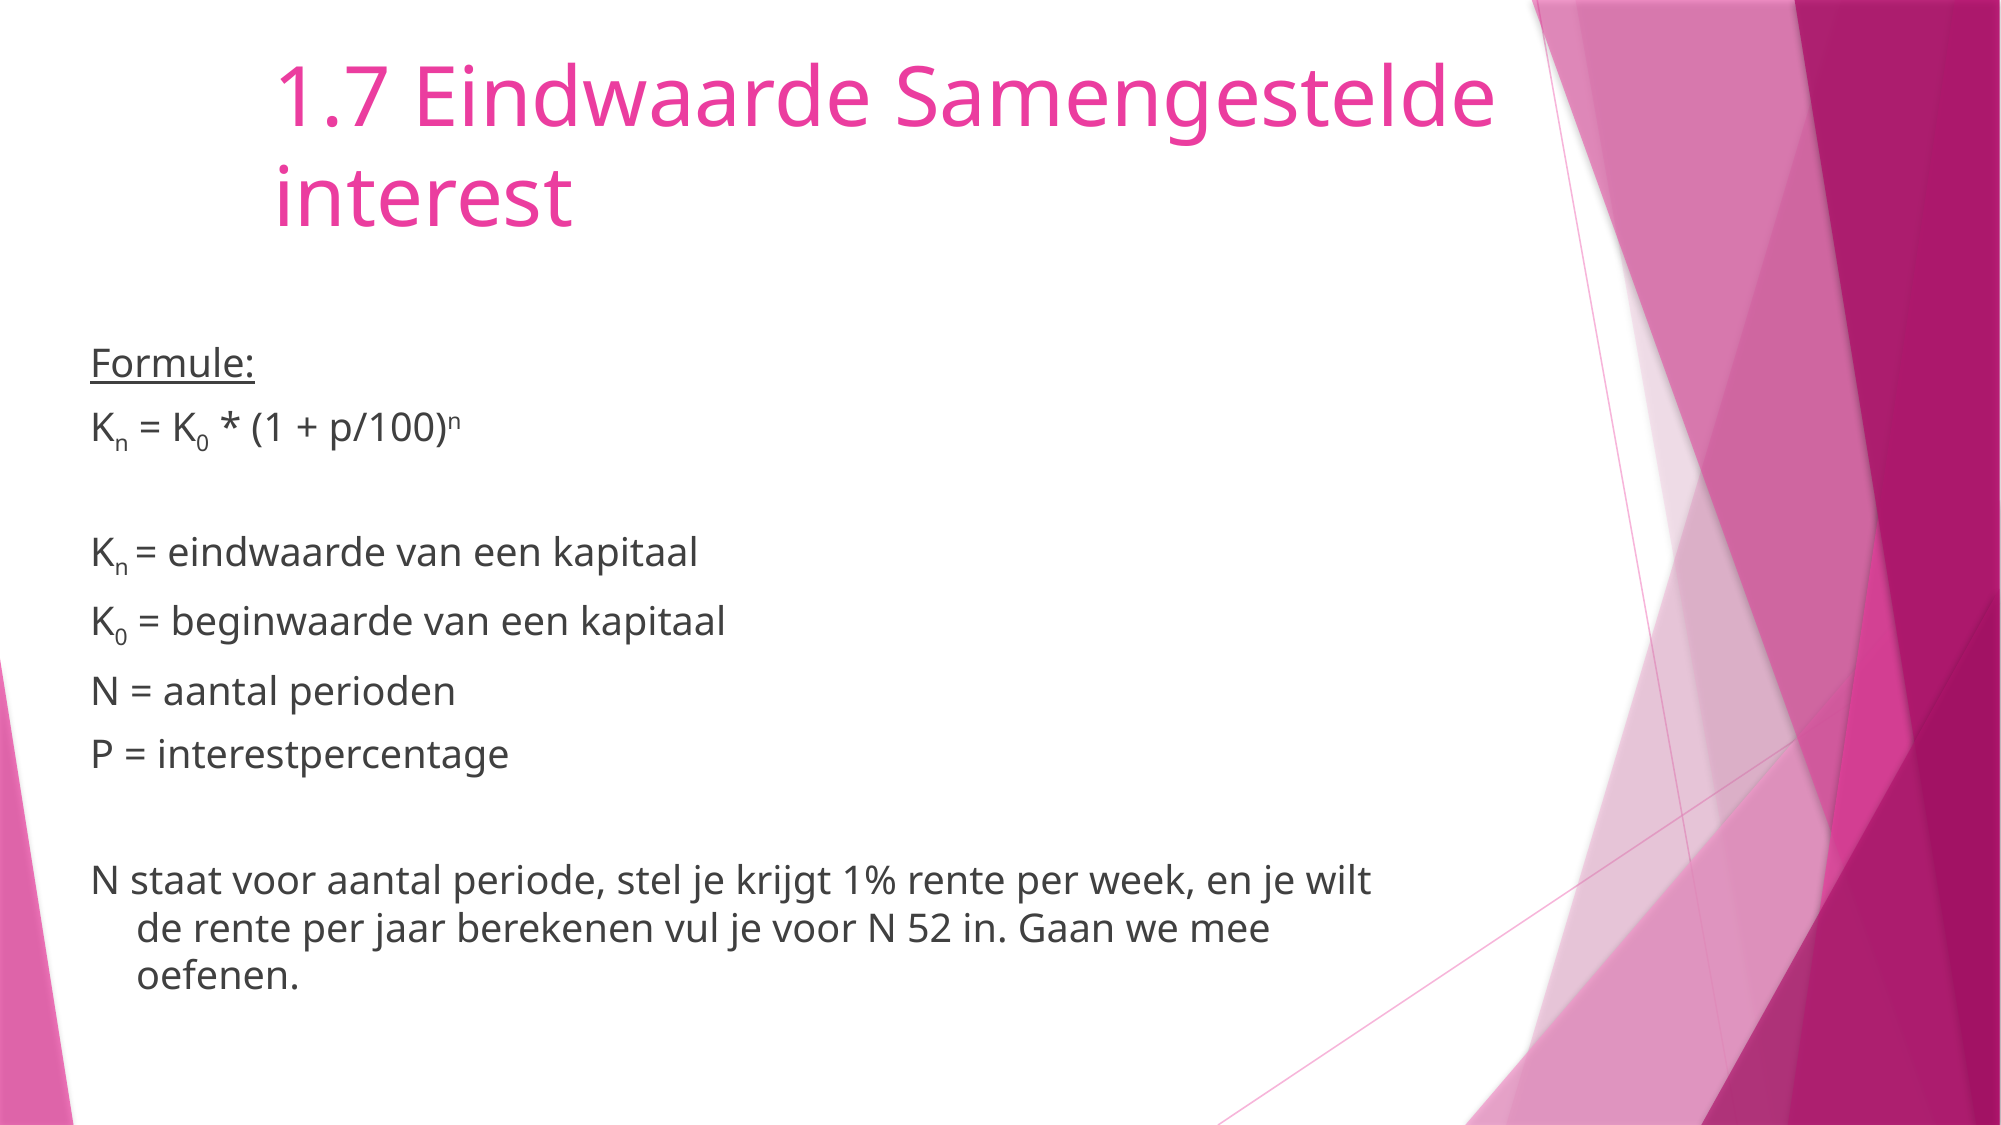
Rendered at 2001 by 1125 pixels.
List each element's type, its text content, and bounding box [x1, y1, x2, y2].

list Formule: Kn = K0 * (1 + p/100)n Kn = eindwaarde van een kapitaal K0 = beginwaarde van een kapitaal N = aantal perioden P = interestpercentage N staat voor aantal periode, stel je krijgt 1% rente per week, en je wilt de rente per jaar berekenen vul je voor N 52 in. Gaan we mee oefenen. [75, 331, 1429, 1006]
title 1.7 Eindwaarde Samengestelde interest [258, 35, 1750, 275]
